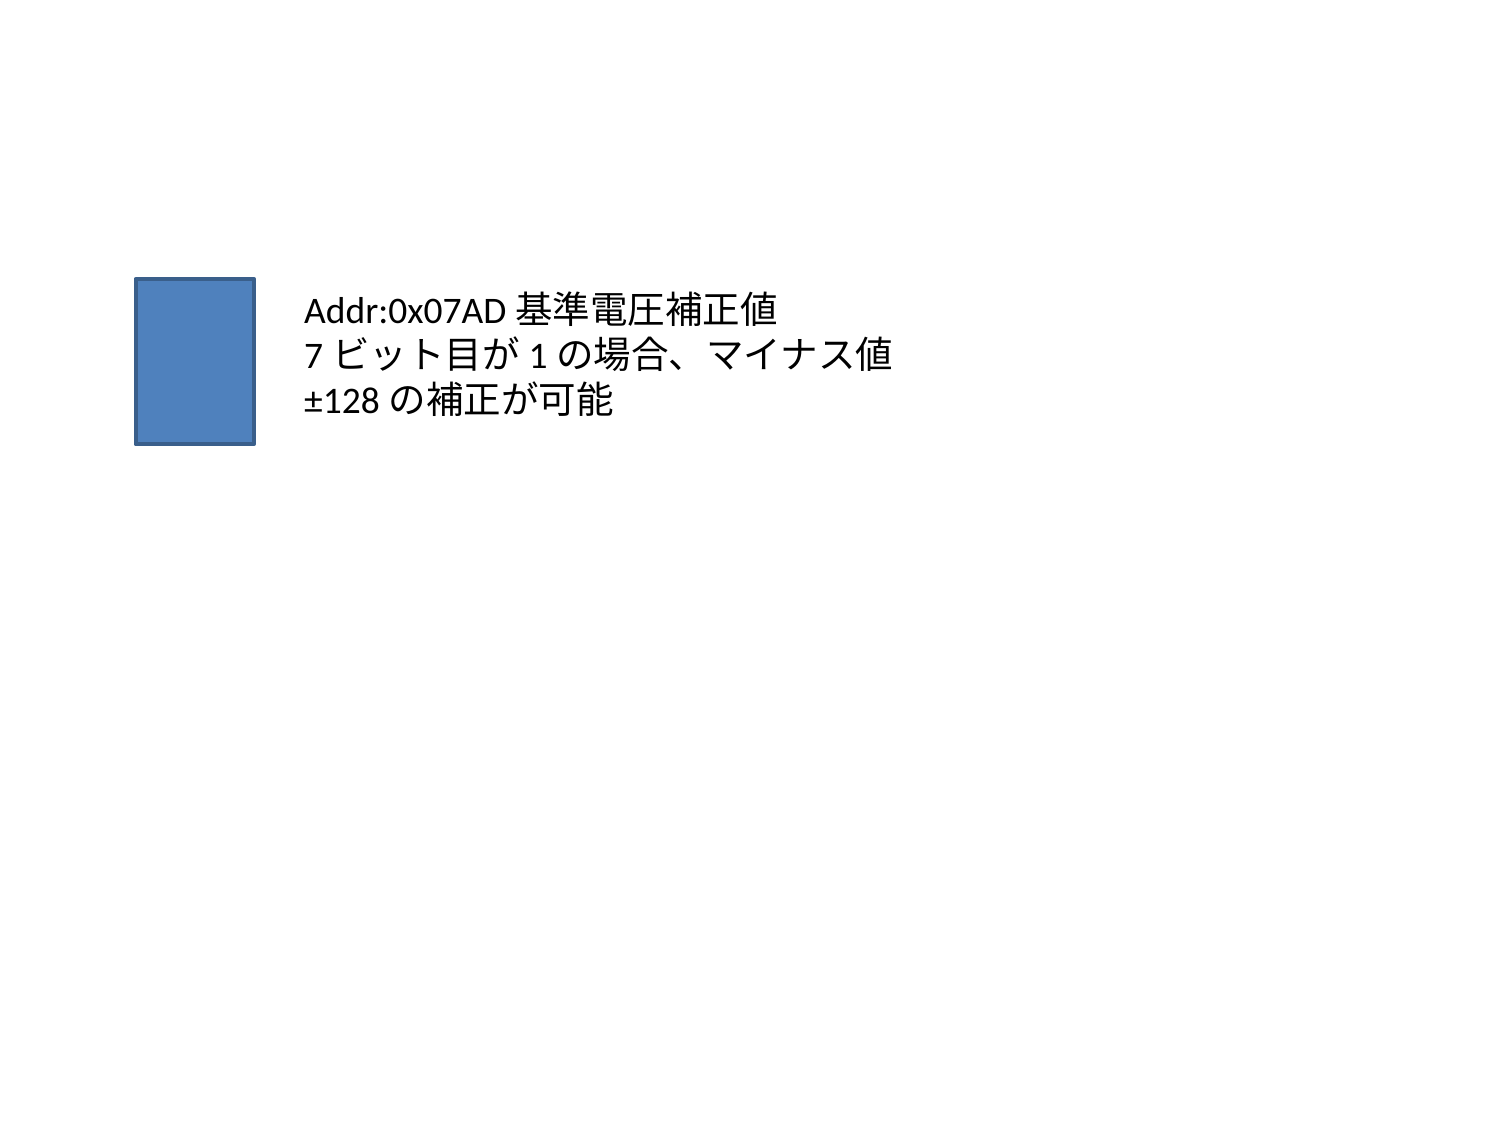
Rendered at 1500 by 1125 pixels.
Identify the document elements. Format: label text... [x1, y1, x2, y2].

text_box Addr:0x07AD基準電圧補正値 7ビット目が1の場合、マイナス値 ±128の補正が可能 [289, 278, 1081, 429]
text_box [134, 277, 256, 446]
